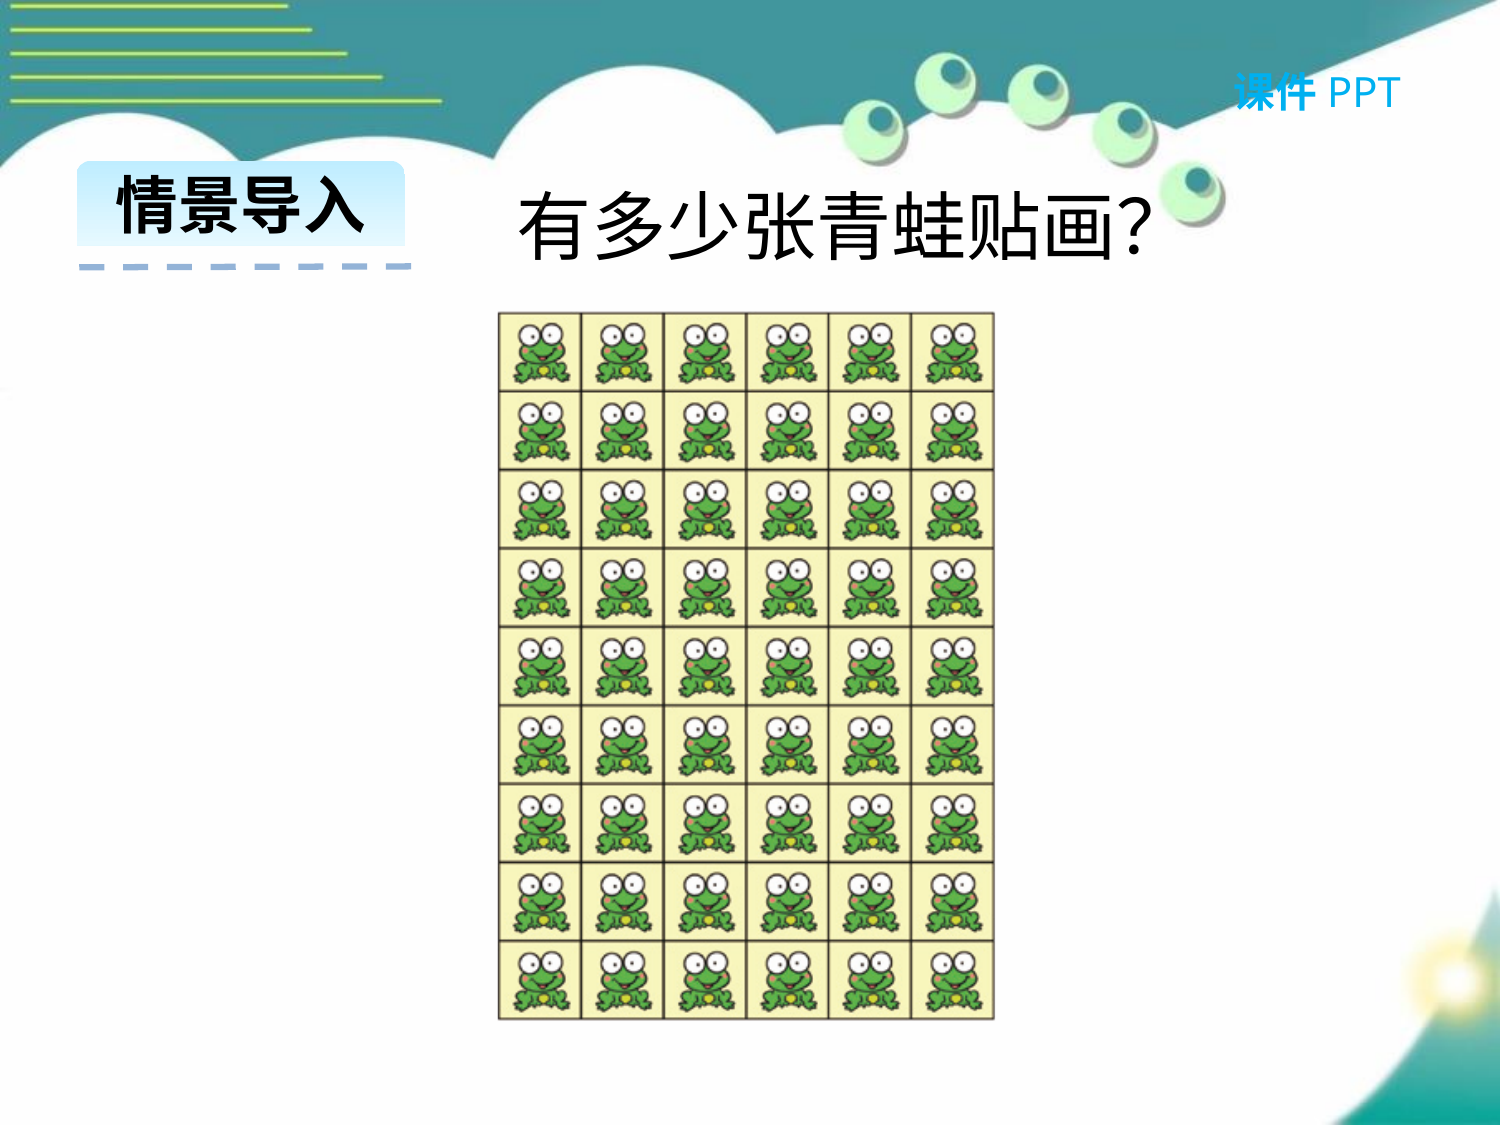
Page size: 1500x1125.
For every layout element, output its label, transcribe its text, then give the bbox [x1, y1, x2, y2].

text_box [76, 160, 420, 268]
text_box 课件PPT [1218, 58, 1418, 124]
picture [0, 0, 1500, 1125]
text_box 有多少张青蛙贴画？ [502, 172, 1286, 278]
